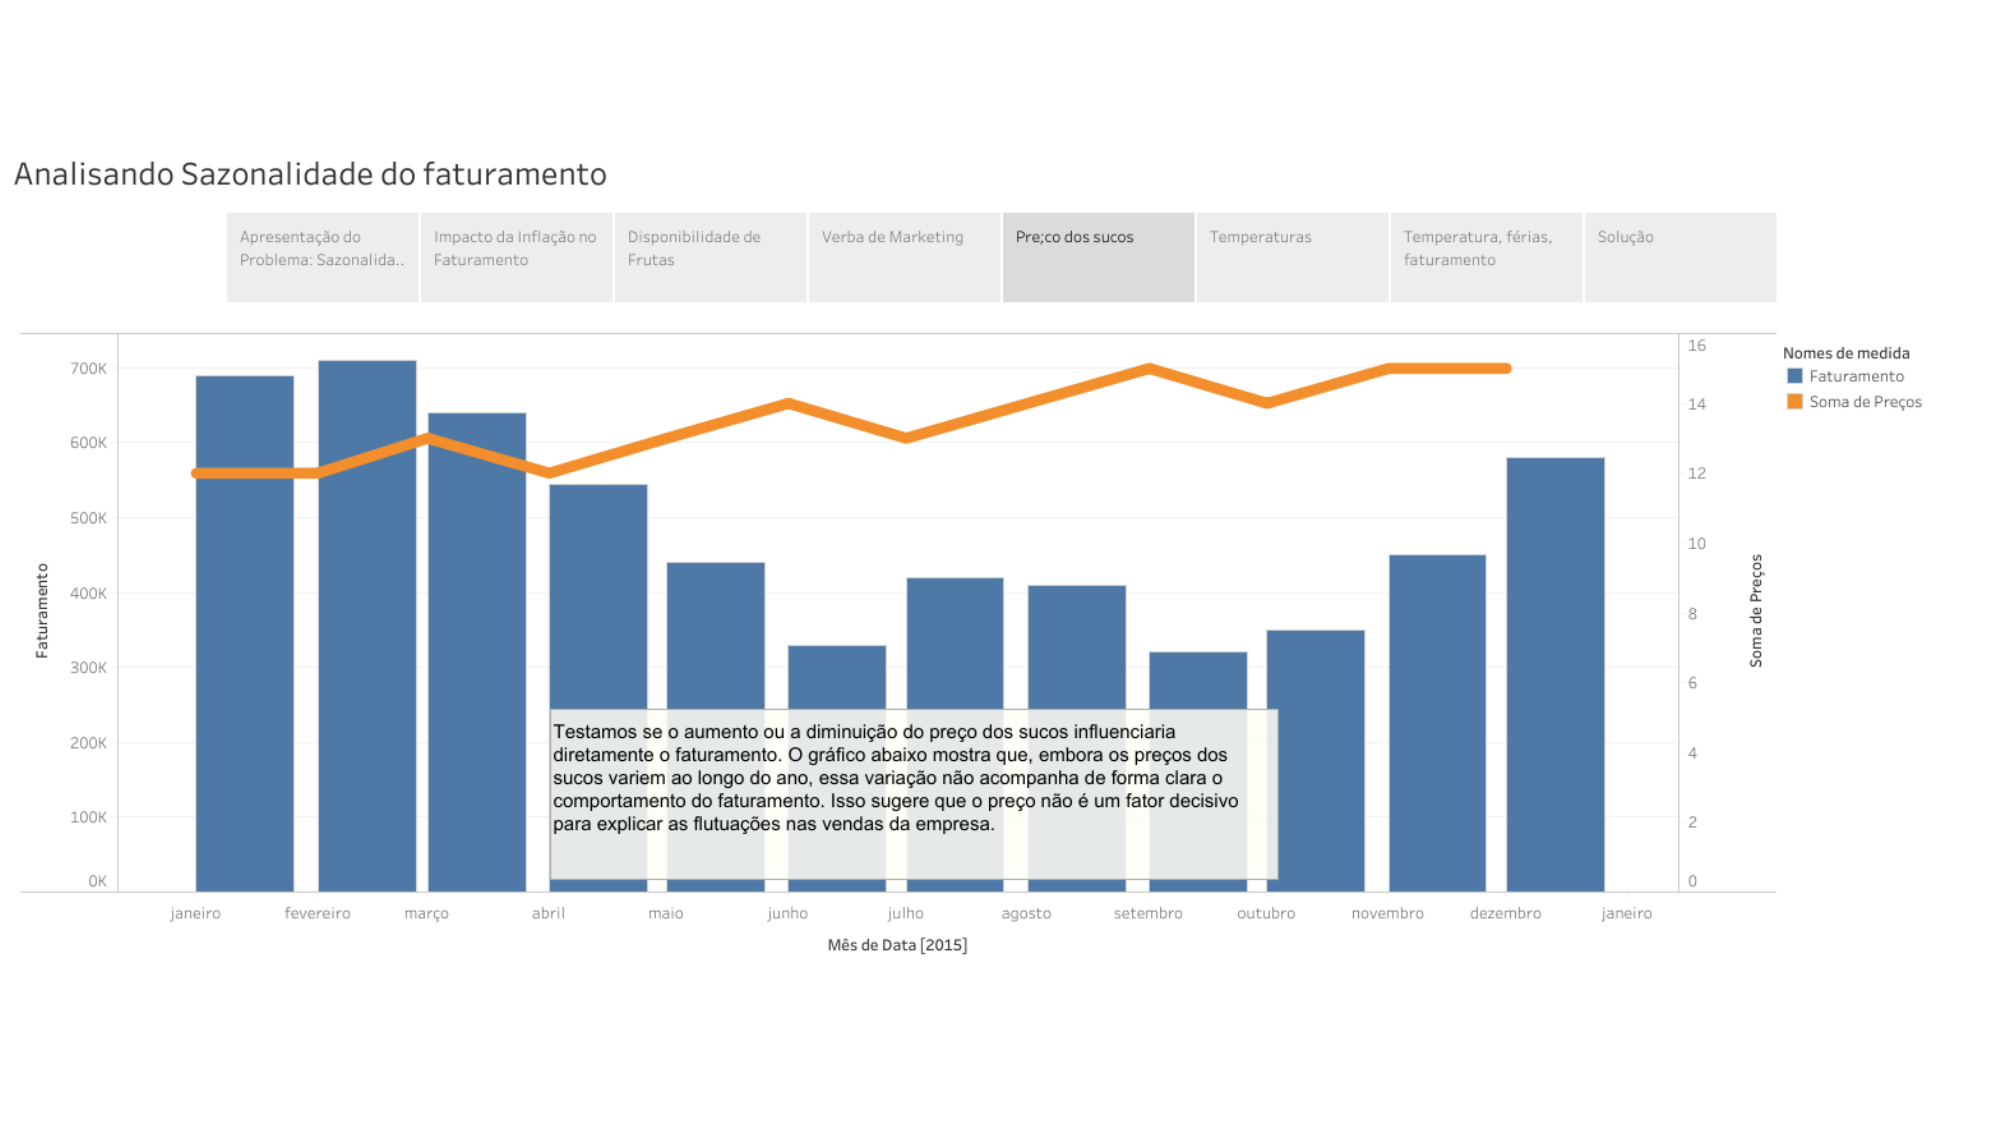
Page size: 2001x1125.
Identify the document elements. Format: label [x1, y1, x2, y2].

picture [0, 140, 2000, 985]
